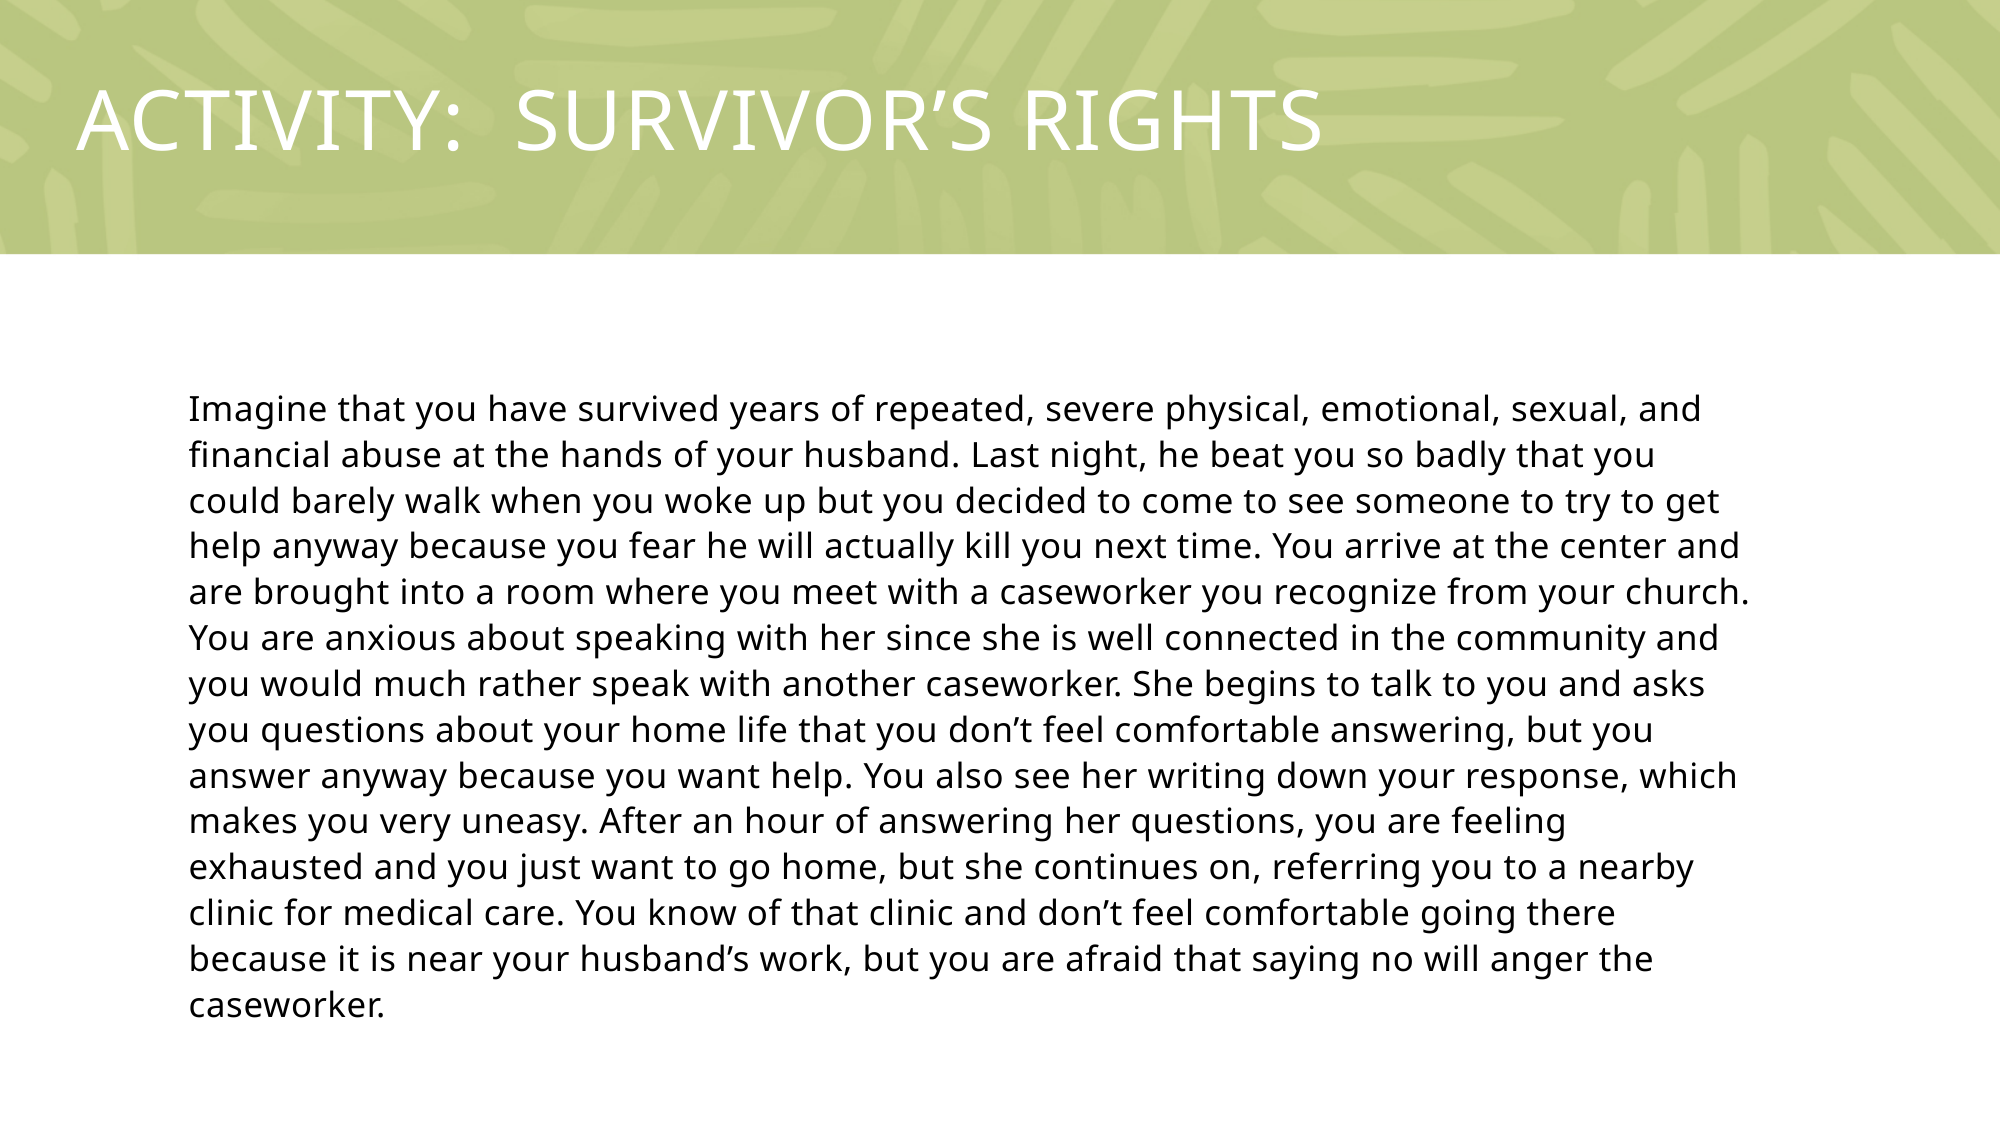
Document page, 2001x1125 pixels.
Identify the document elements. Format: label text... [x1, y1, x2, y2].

list Imagine that you have survived years of repeated, severe physical, emotional, sexual, and financial abuse at the hands of your husband. Last night, he beat you so badly that you could barely walk when you woke up but you decided to come to see someone to try to get help anyway because you fear he will actually kill you next time. You arrive at the center and are brought into a room where you meet with a caseworker you recognize from your church. You are anxious about speaking with her since she is well connected in the community and you would much rather speak with another caseworker. She begins to talk to you and asks you questions about your home life that you don’t feel comfortable answering, but you answer anyway because you want help. You also see her writing down your response, which makes you very uneasy. After an hour of answering her questions, you are feeling exhausted and you just want to go home, but she continues on, referring you to a nearby clinic for medical care. You know of that clinic and don’t feel comfortable going there because it is near your husband’s work, but you are afraid that saying no will anger the caseworker. [167, 374, 1763, 1036]
picture [0, 0, 2000, 1125]
title Activity: Survivor’s rights [61, 33, 1938, 220]
